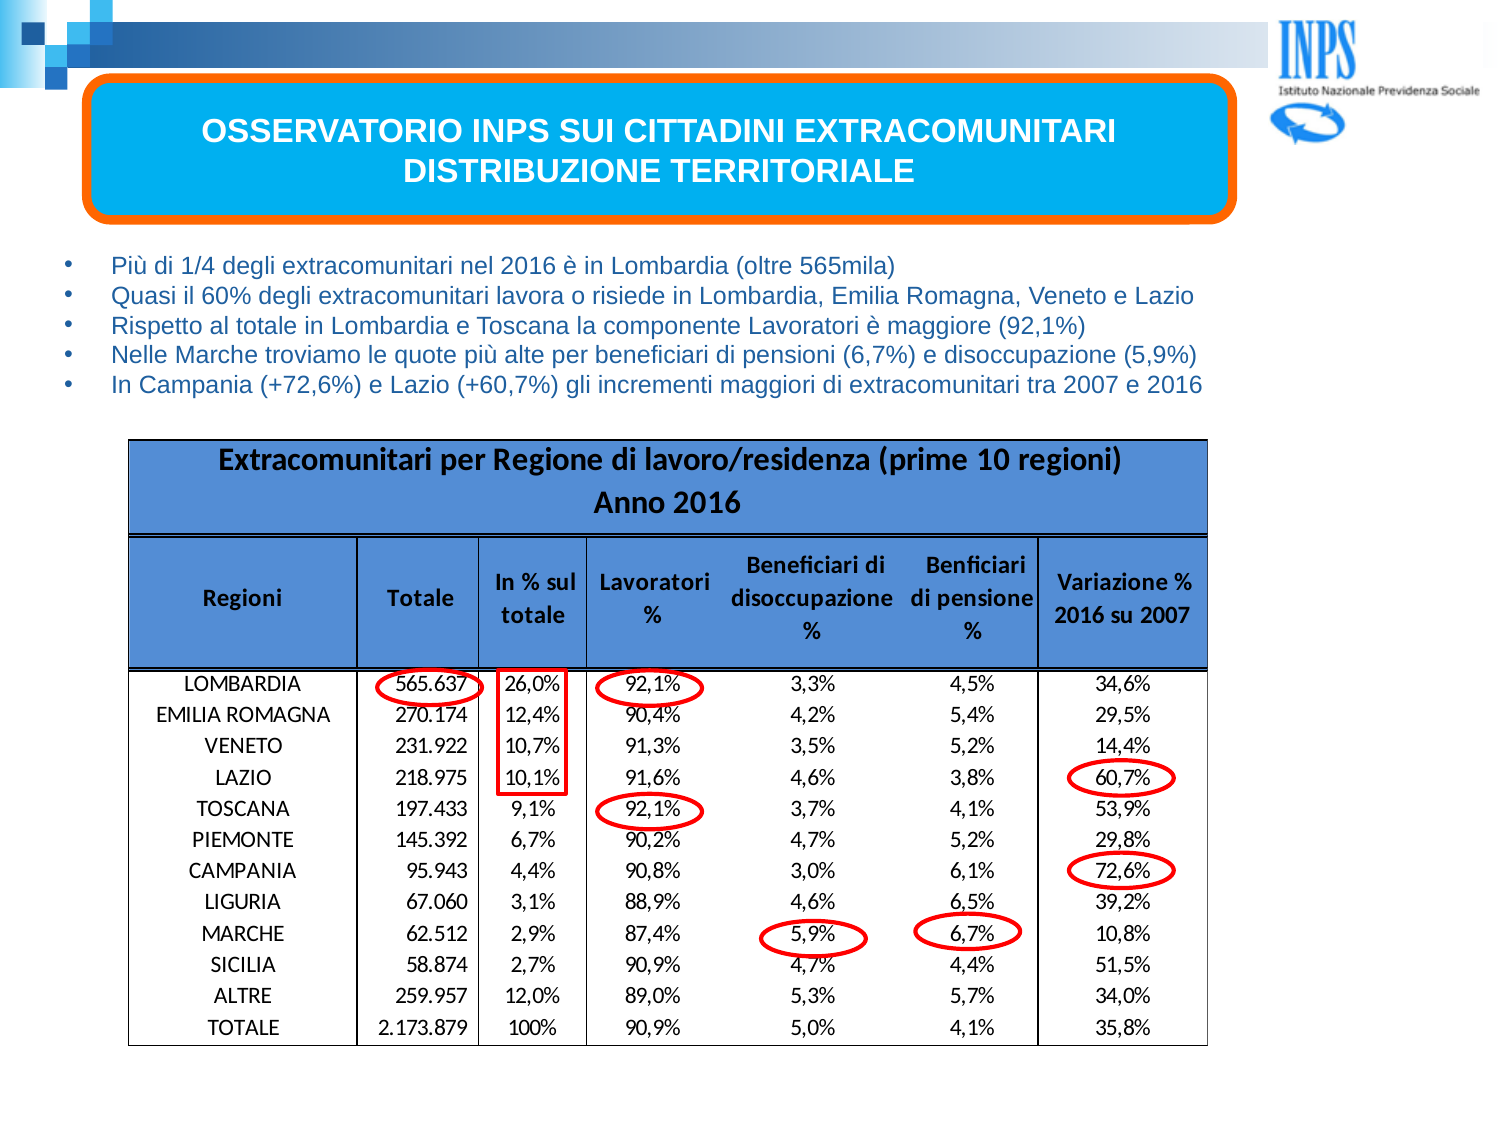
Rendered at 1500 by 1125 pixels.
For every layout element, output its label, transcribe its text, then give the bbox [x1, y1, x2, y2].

text_box [86, 231, 1457, 367]
picture [127, 439, 1210, 1048]
text_box Più di 1/4 degli extracomunitari nel 2016 è in Lombardia (oltre 565mila) Quasi il 60% degli extracomunitari lavora o risiede in Lombardia, Emilia Romagna, Veneto e Lazio Rispetto al totale in Lombardia e Toscana la componente Lavoratori è maggiore (92,1%) Nelle Marche troviamo le quote più alte per beneficiari di pensioni (6,7%) e disoccupazione (5,9%) In Campania (+72,6%) e Lazio (+60,7%) gli incrementi maggiori di extracomunitari tra 2007 e 2016 [0, 241, 1400, 407]
picture [1268, 19, 1483, 145]
text_box OSSERVATORIO INPS SUI CITTADINI EXTRACOMUNITARI DISTRIBUZIONE TERRITORIALE [84, 76, 1235, 222]
